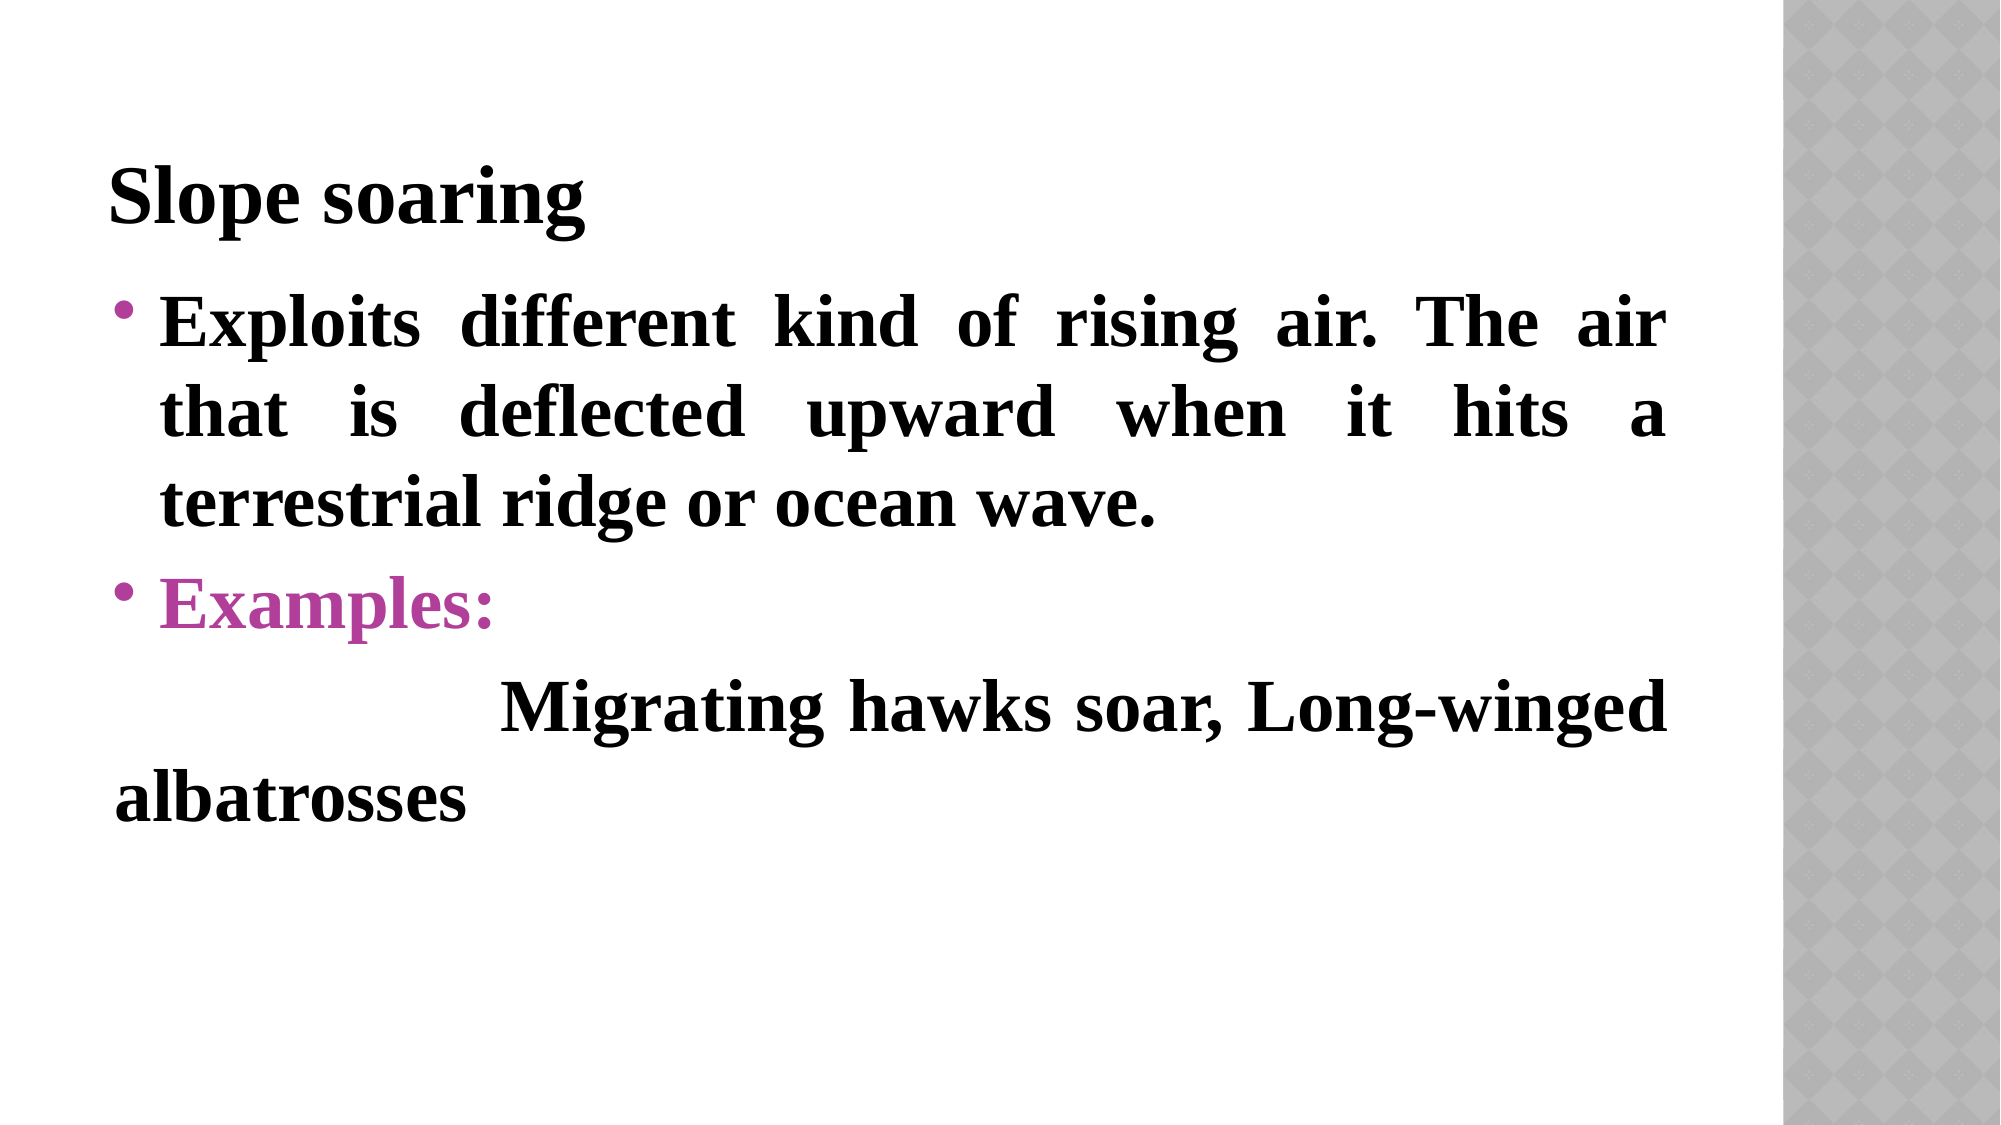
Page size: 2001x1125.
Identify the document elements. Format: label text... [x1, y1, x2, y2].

title Slope soaring [99, 52, 1684, 240]
list Exploits different kind of rising air. The air that is deflected upward when it hits a terrestrial ridge or ocean wave. Examples: Migrating hawks soar, Long-winged albatrosses [99, 264, 1684, 1059]
